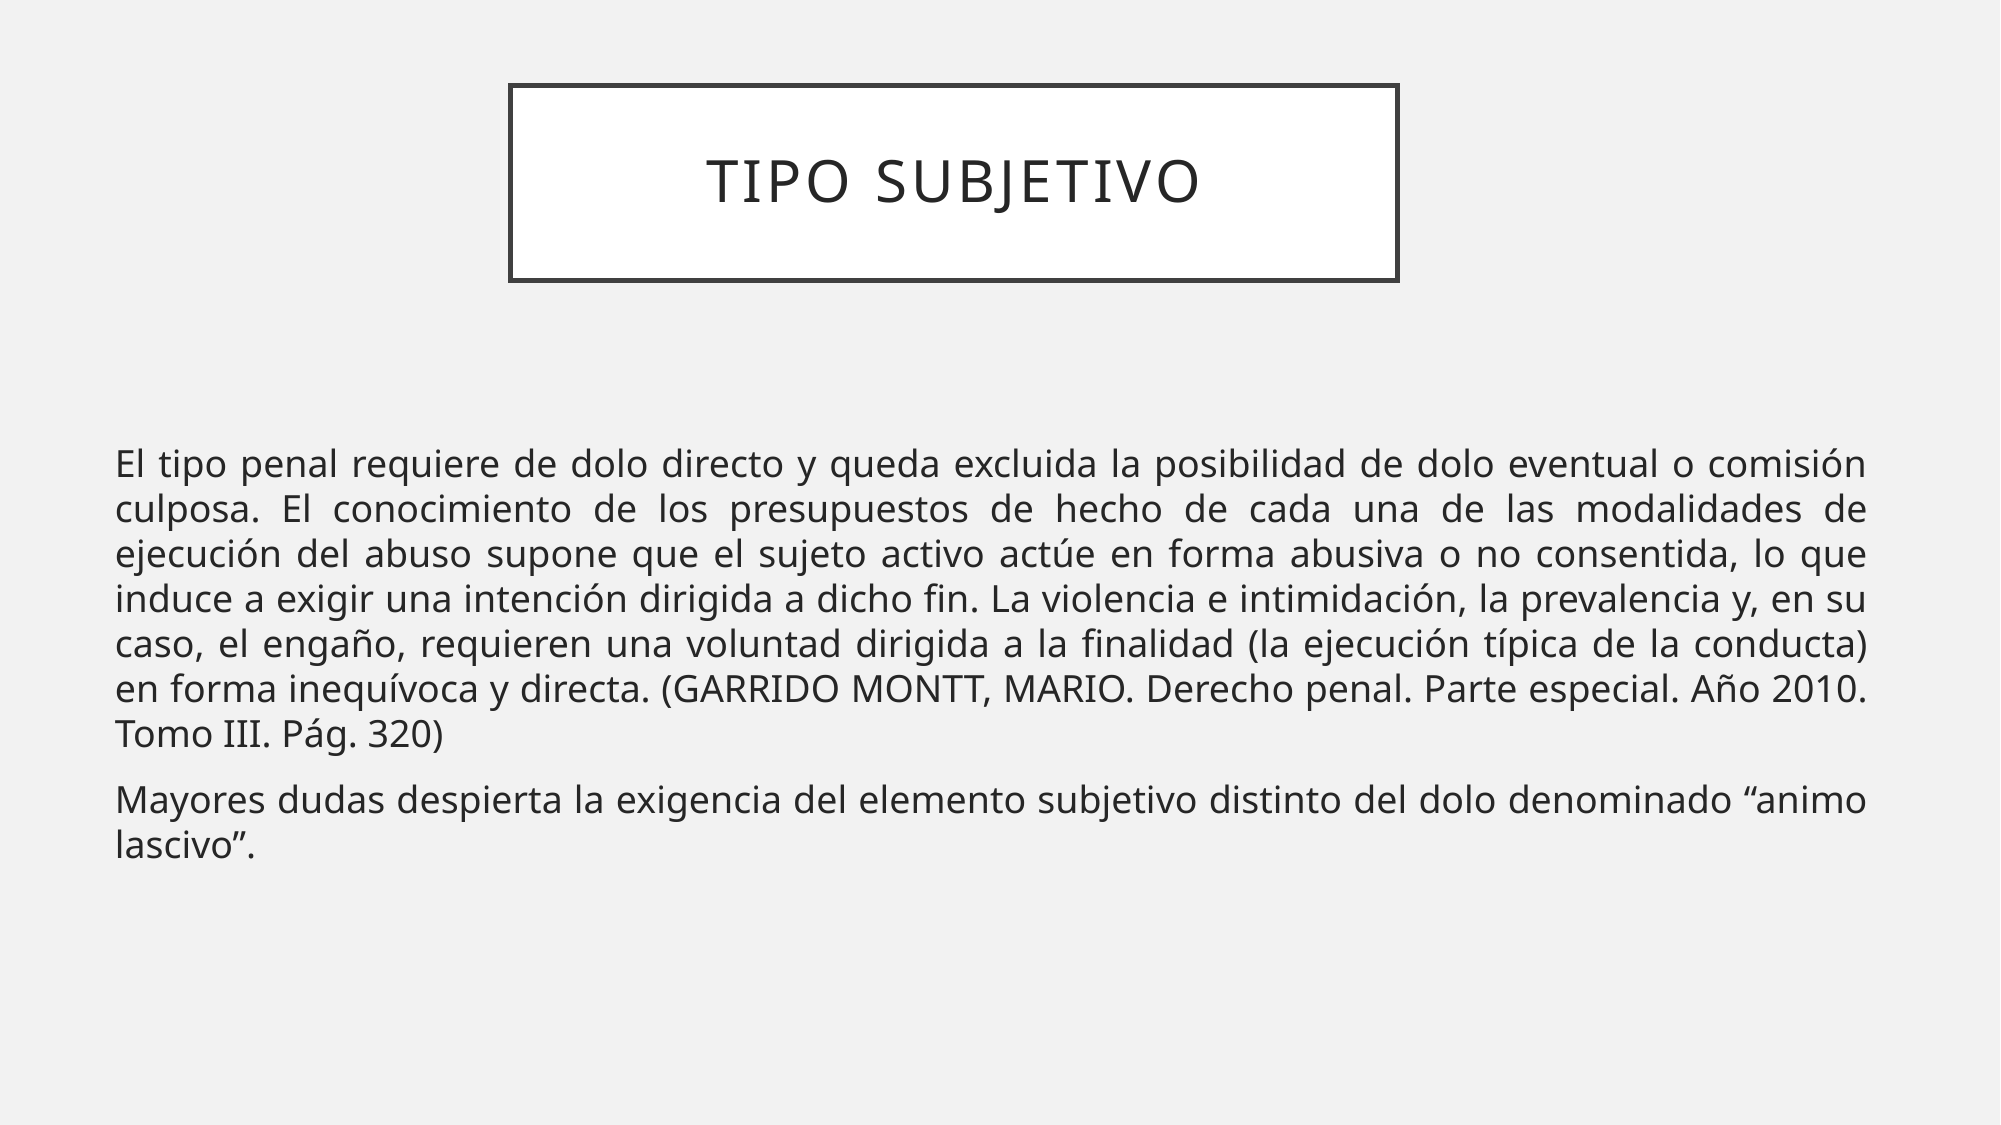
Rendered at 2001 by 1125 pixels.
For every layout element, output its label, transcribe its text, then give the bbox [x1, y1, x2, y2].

list El tipo penal requiere de dolo directo y queda excluida la posibilidad de dolo eventual o comisión culposa. El conocimiento de los presupuestos de hecho de cada una de las modalidades de ejecución del abuso supone que el sujeto activo actúe en forma abusiva o no consentida, lo que induce a exigir una intención dirigida a dicho fin. La violencia e intimidación, la prevalencia y, en su caso, el engaño, requieren una voluntad dirigida a la finalidad (la ejecución típica de la conducta) en forma inequívoca y directa. (GARRIDO MONTT, MARIO. Derecho penal. Parte especial. Año 2010. Tomo III. Pág. 320) Mayores dudas despierta la exigencia del elemento subjetivo distinto del dolo denominado “animo lascivo”. [99, 432, 1885, 942]
title Tipo subjetivo [508, 83, 1400, 283]
